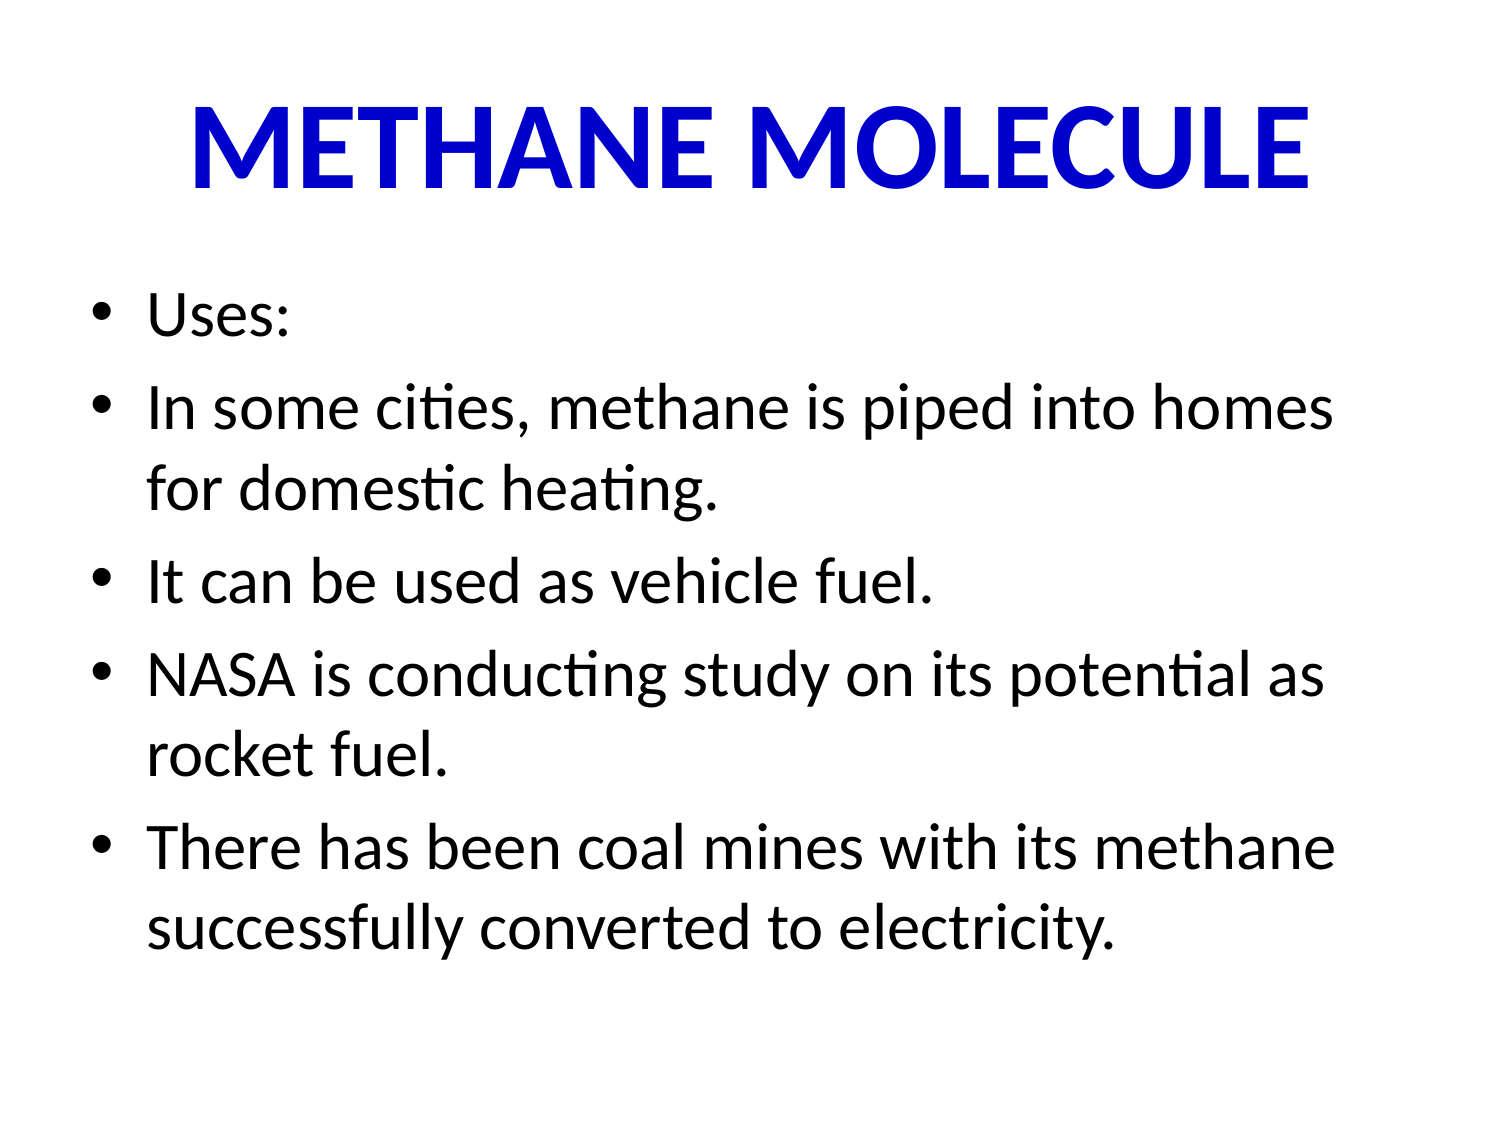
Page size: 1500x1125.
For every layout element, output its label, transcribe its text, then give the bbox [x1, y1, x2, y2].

title METHANE MOLECULE [75, 45, 1425, 233]
list Uses: In some cities, methane is piped into homes for domestic heating. It can be used as vehicle fuel. NASA is conducting study on its potential as rocket fuel. There has been coal mines with its methane successfully converted to electricity. [75, 262, 1425, 1005]
